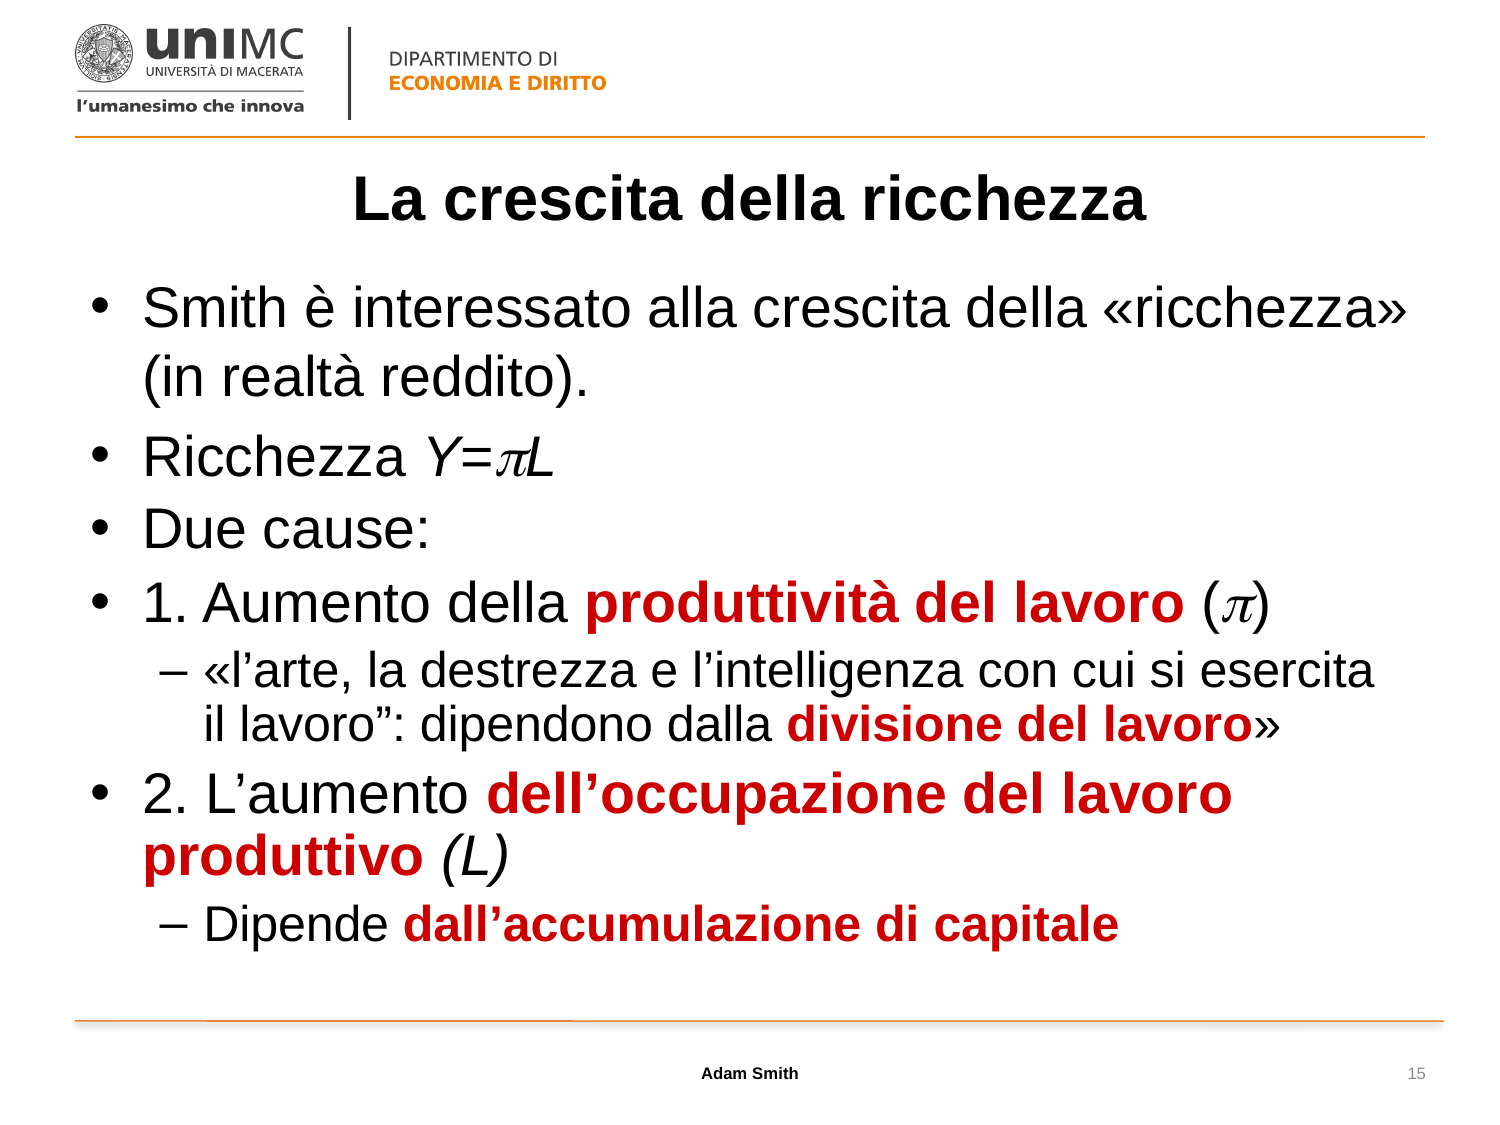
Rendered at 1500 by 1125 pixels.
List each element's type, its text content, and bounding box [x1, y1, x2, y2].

picture [75, 24, 1425, 138]
title La crescita della ricchezza [75, 149, 1425, 241]
list Smith è interessato alla crescita della «ricchezza» (in realtà reddito). Ricchezza Y=L Due cause: 1. Aumento della produttività del lavoro () «l’arte, la destrezza e l’intelligenza con cui si esercita il lavoro”: dipendono dalla divisione del lavoro» 2. L’aumento dell’occupazione del lavoro produttivo (L) Dipende dall’accumulazione di capitale [75, 262, 1425, 1005]
footer Adam Smith [512, 1042, 988, 1103]
slide_number 15 [1091, 1042, 1442, 1103]
